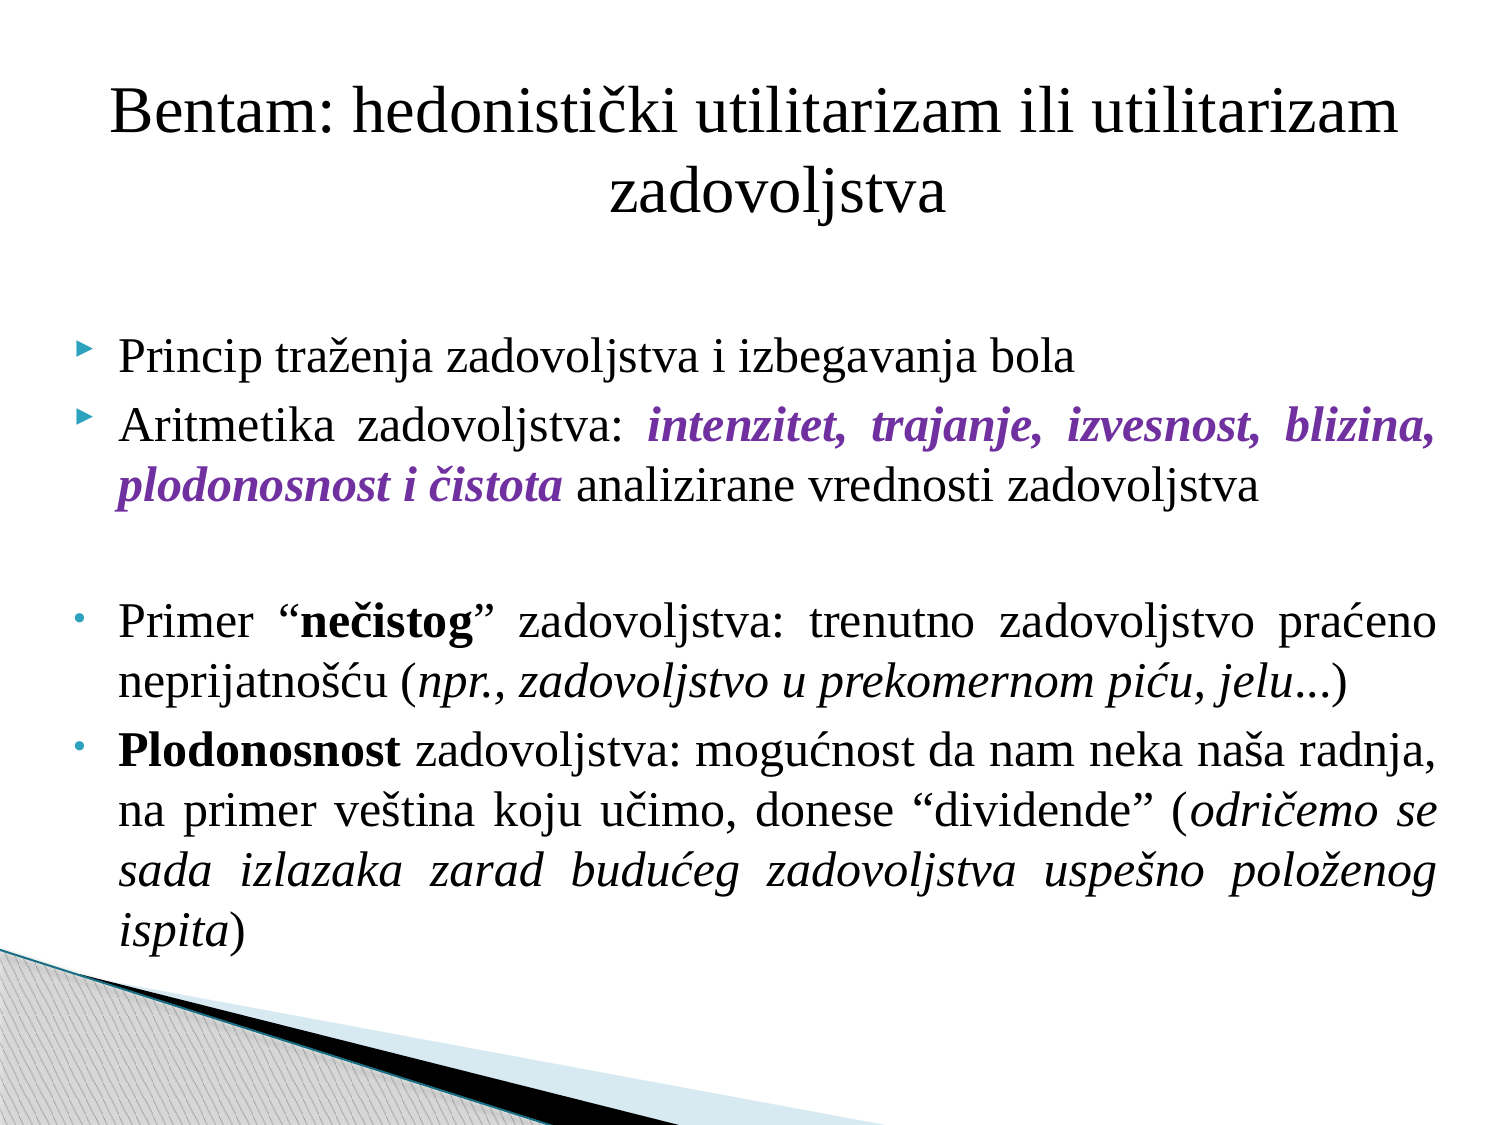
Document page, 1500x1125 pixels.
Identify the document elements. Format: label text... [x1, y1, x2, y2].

list Bentam: hedonistički utilitarizam ili utilitarizam zadovoljstva Princip traženja zadovoljstva i izbegavanja bola Aritmetika zadovoljstva: intenzitet, trajanje, izvesnost, blizina, plodonosnost i čistota analizirane vrednosti zadovoljstva Primer “nečistog” zadovoljstva: trenutno zadovoljstvo praćeno neprijatnošću (npr., zadovoljstvo u prekomernom piću, jelu...) Plodonosnost zadovoljstva: mogućnost da nam neka naša radnja, na primer veština koju učimo, donese “dividende” (odričemo se sada izlazaka zarad budućeg zadovoljstva uspešno položenog ispita) [58, 58, 1454, 1055]
